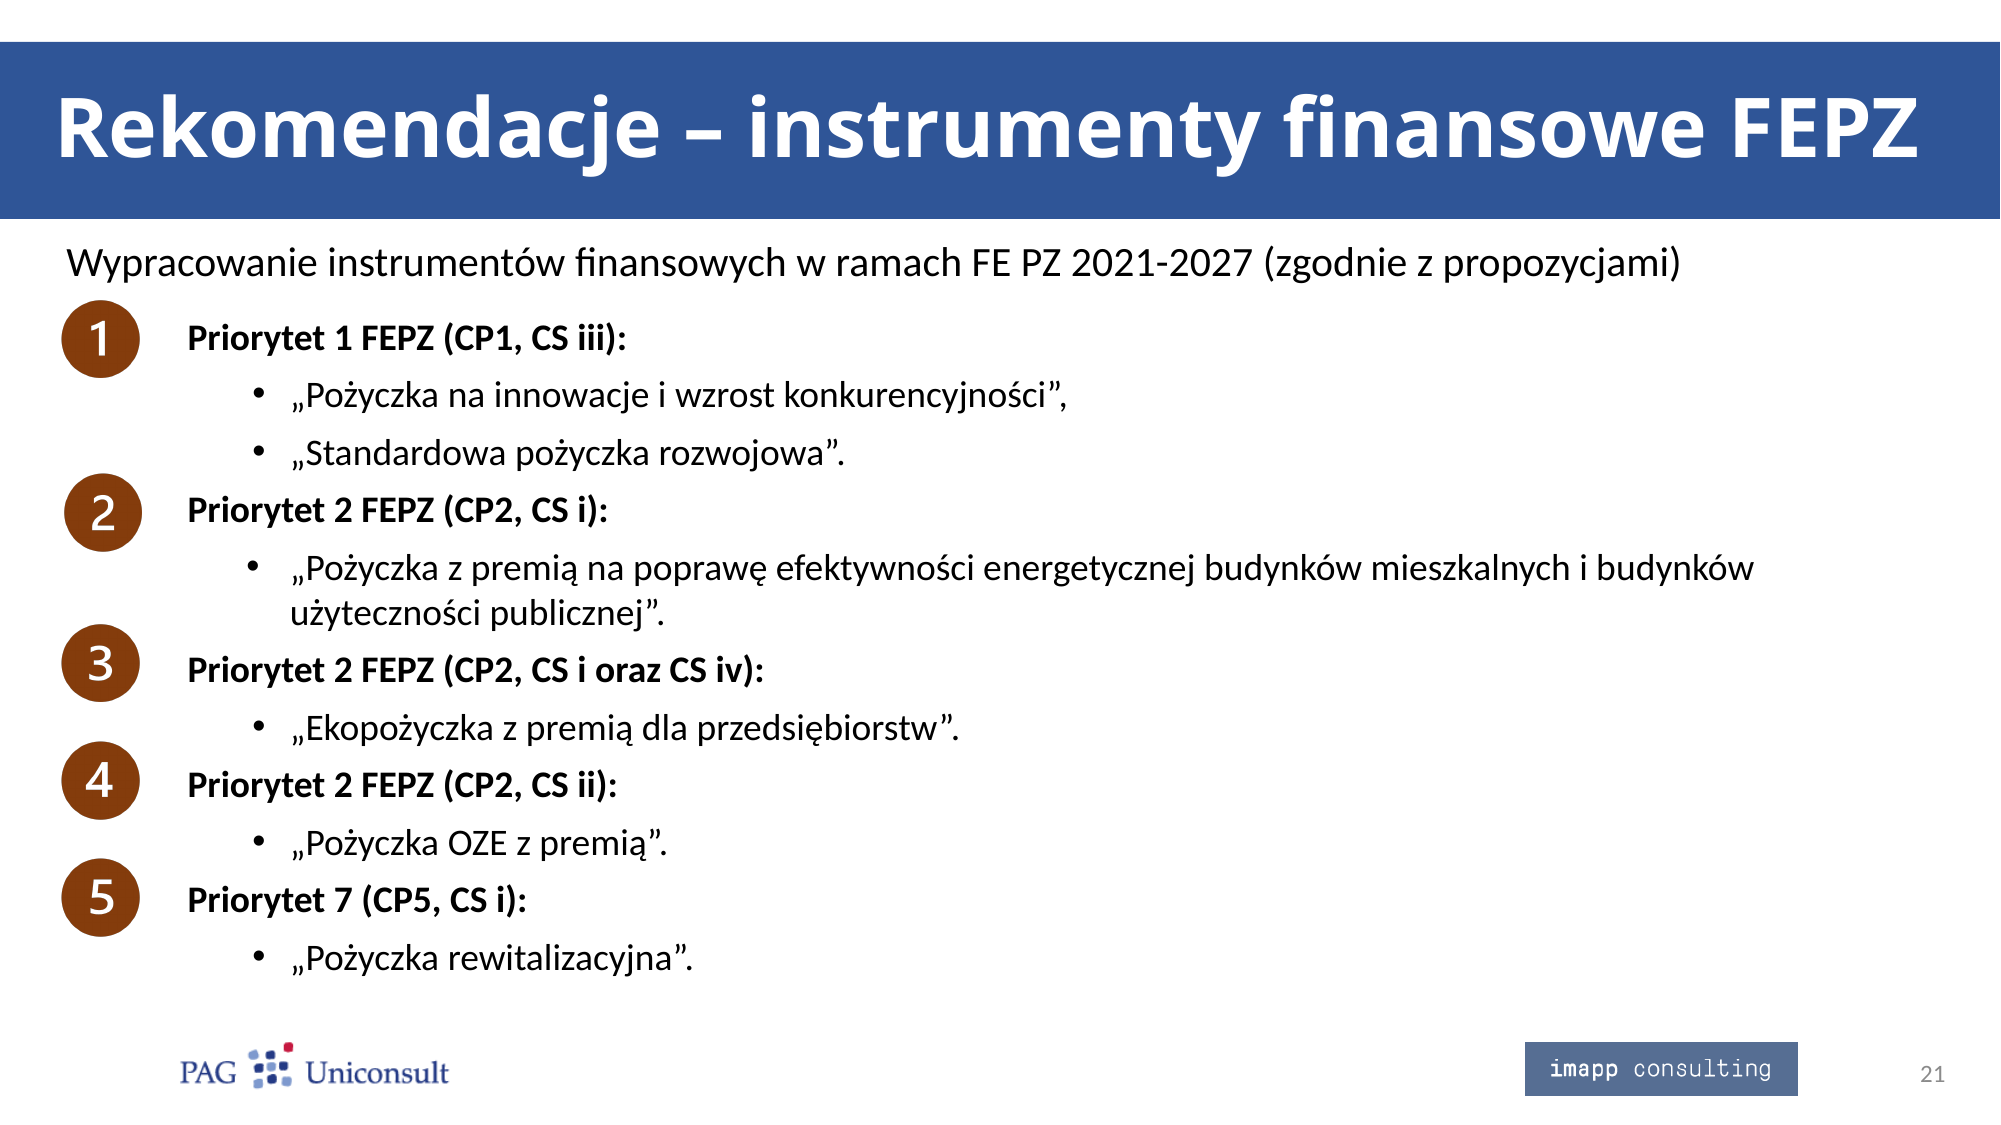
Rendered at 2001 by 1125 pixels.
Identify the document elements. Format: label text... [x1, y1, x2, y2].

picture [51, 290, 150, 388]
picture [54, 463, 152, 562]
list Priorytet 1 FEPZ (CP1, CS iii): „Pożyczka na innowacje i wzrost konkurencyjności”, „Standardowa pożyczka rozwojowa”. Priorytet 2 FEPZ (CP2, CS i): „Pożyczka z premią na poprawę efektywności energetycznej budynków mieszkalnych i budynków użyteczności publicznej”. Priorytet 2 FEPZ (CP2, CS i oraz CS iv): „Ekopożyczka z premią dla przedsiębiorstw”. Priorytet 2 FEPZ (CP2, CS ii): „Pożyczka OZE z premią”. Priorytet 7 (CP5, CS i): „Pożyczka rewitalizacyjna”. [172, 305, 1931, 987]
text_box Wypracowanie instrumentów finansowych w ramach FE PZ 2021-2027 (zgodnie z propozycjami) [51, 227, 1744, 293]
picture [51, 848, 150, 947]
title Rekomendacje – instrumenty finansowe FEPZ [0, 41, 2000, 219]
picture [51, 731, 150, 830]
slide_number 21 [1862, 1042, 1961, 1103]
picture [51, 614, 150, 712]
picture [165, 1040, 475, 1113]
